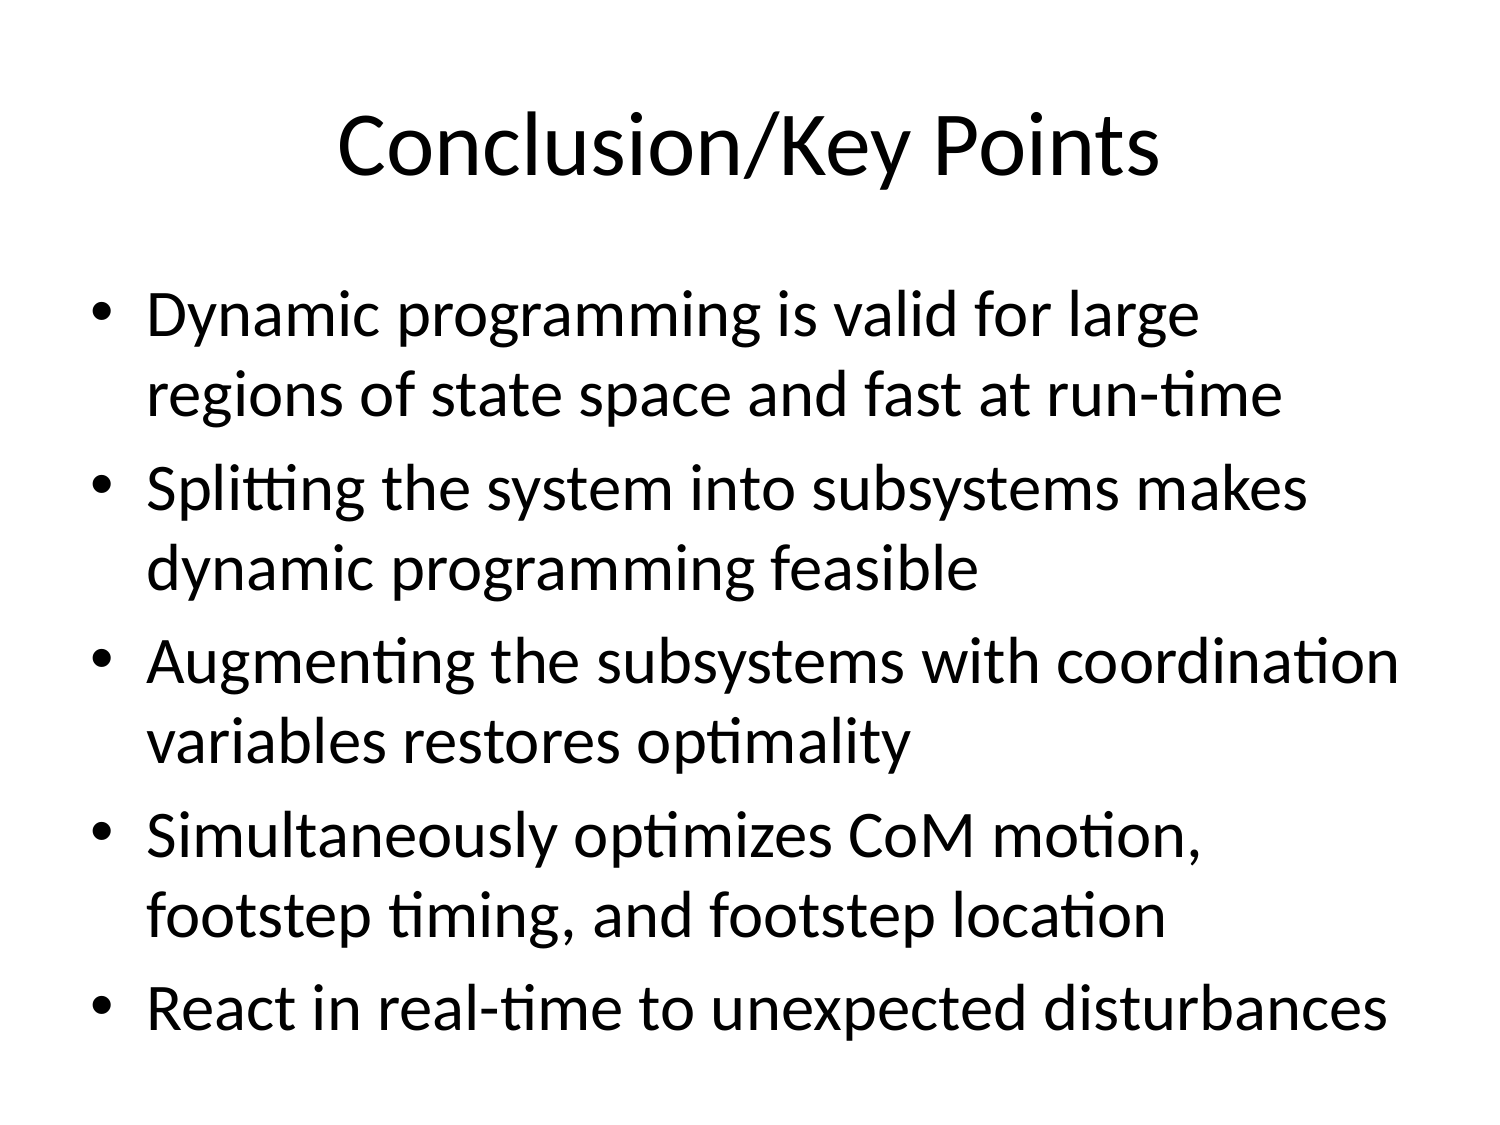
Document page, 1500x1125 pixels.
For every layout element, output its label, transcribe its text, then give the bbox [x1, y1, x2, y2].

title Conclusion/Key Points [75, 45, 1425, 233]
list Dynamic programming is valid for large regions of state space and fast at run-time Splitting the system into subsystems makes dynamic programming feasible Augmenting the subsystems with coordination variables restores optimality Simultaneously optimizes CoM motion, footstep timing, and footstep location React in real-time to unexpected disturbances [75, 262, 1425, 1088]
